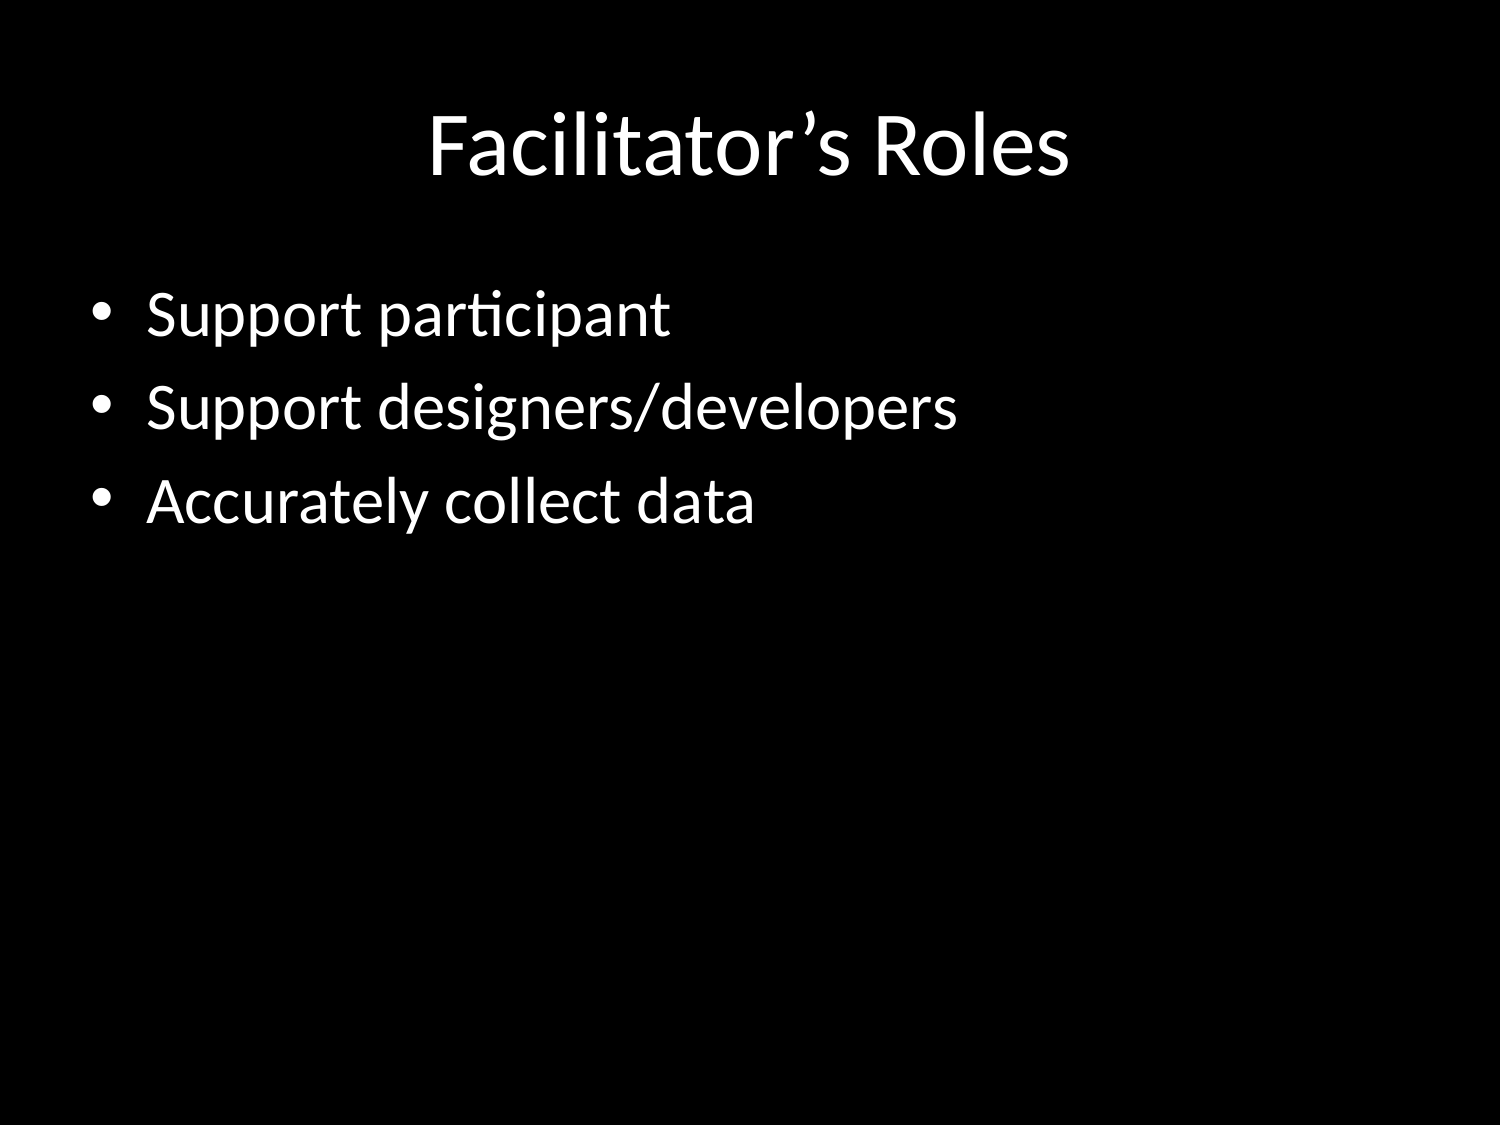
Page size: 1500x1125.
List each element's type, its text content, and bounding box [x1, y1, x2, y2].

title Facilitator’s Roles [75, 45, 1425, 233]
list Support participant Support designers/developers Accurately collect data [75, 262, 1425, 1005]
